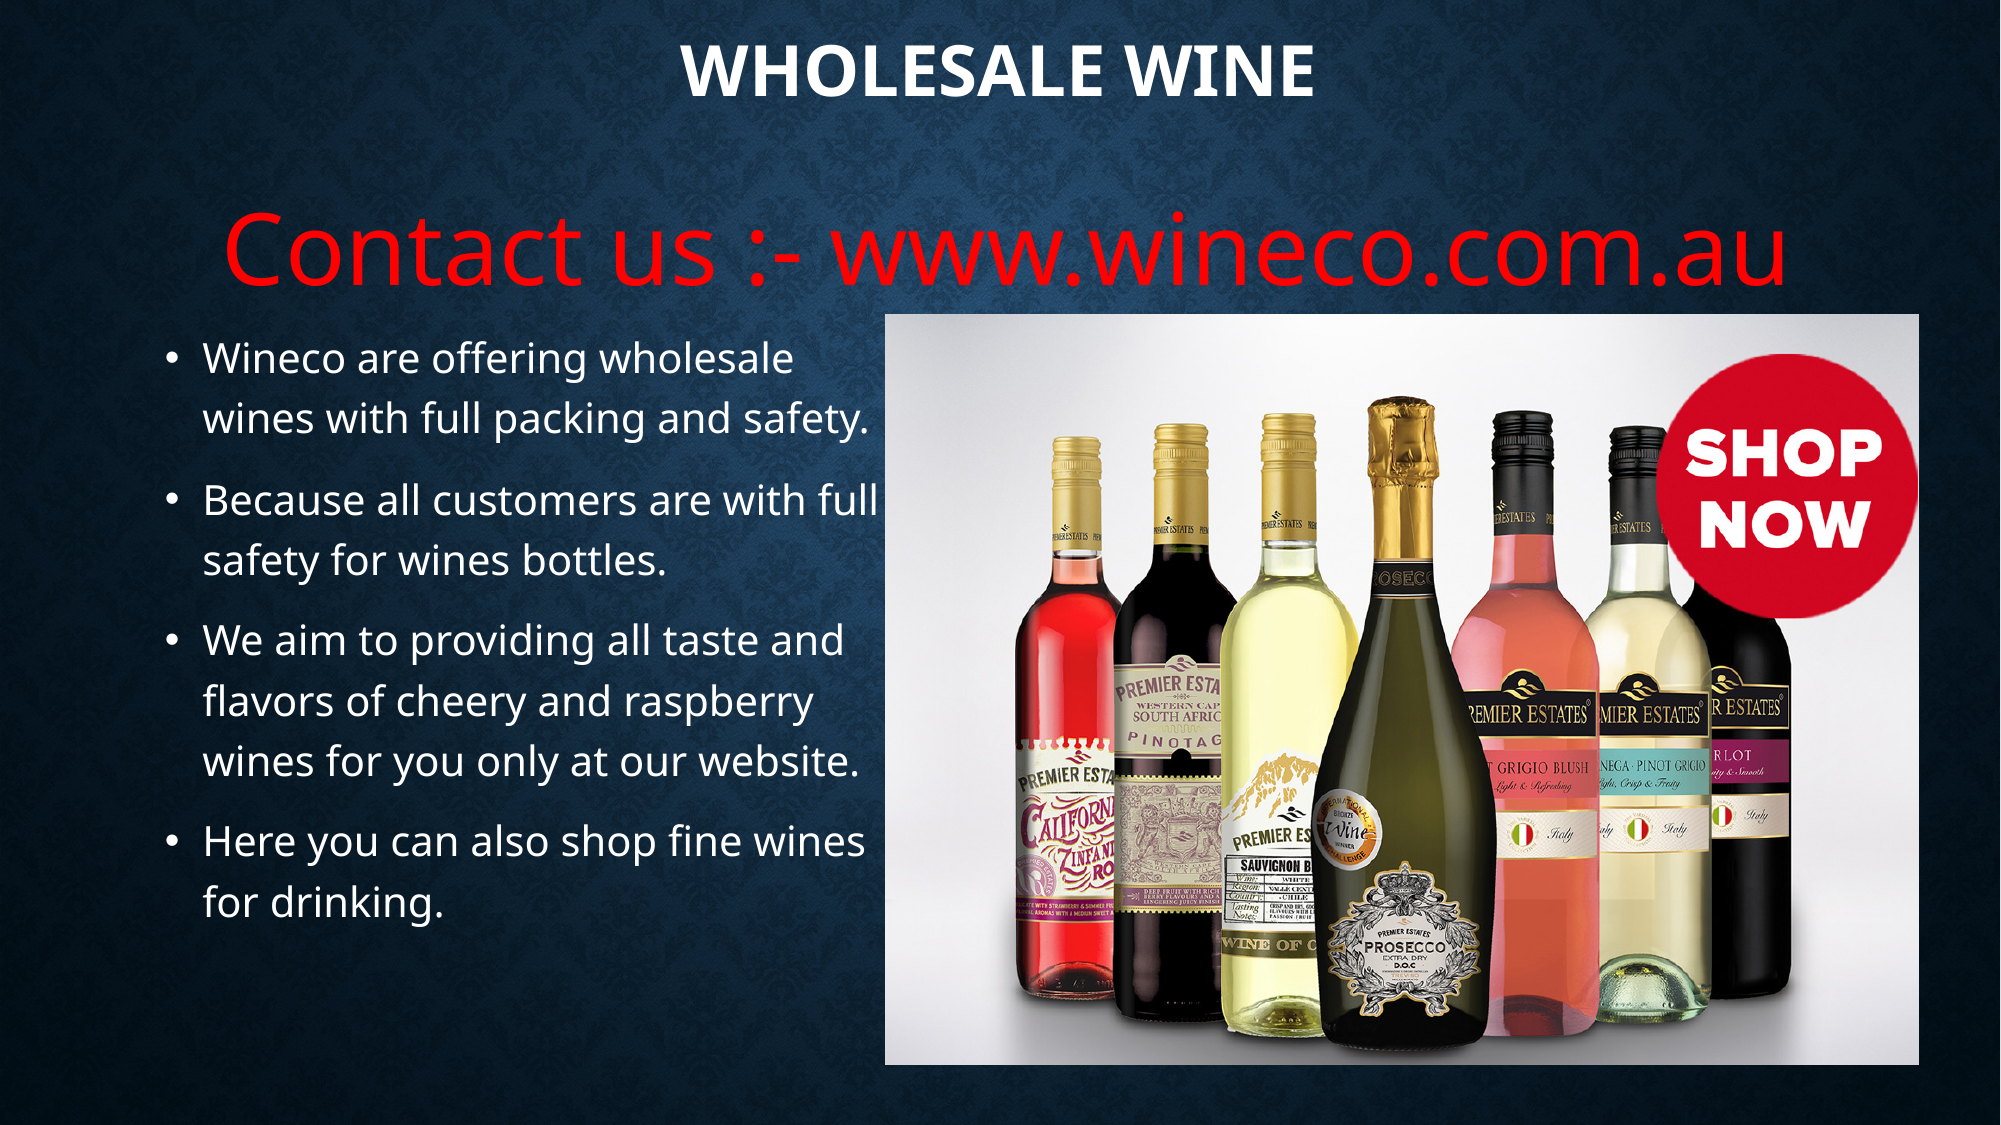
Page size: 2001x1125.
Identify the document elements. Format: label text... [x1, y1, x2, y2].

title Wholesale Wine [149, 31, 1849, 201]
list Wineco are offering wholesale wines with full packing and safety. Because all customers are with full safety for wines bottles. We aim to providing all taste and flavors of cheery and raspberry wines for you only at our website. Here you can also shop fine wines for drinking. [149, 314, 884, 1065]
picture [884, 314, 1919, 1066]
text_box Contact us :- www.wineco.com.au [207, 178, 1887, 314]
